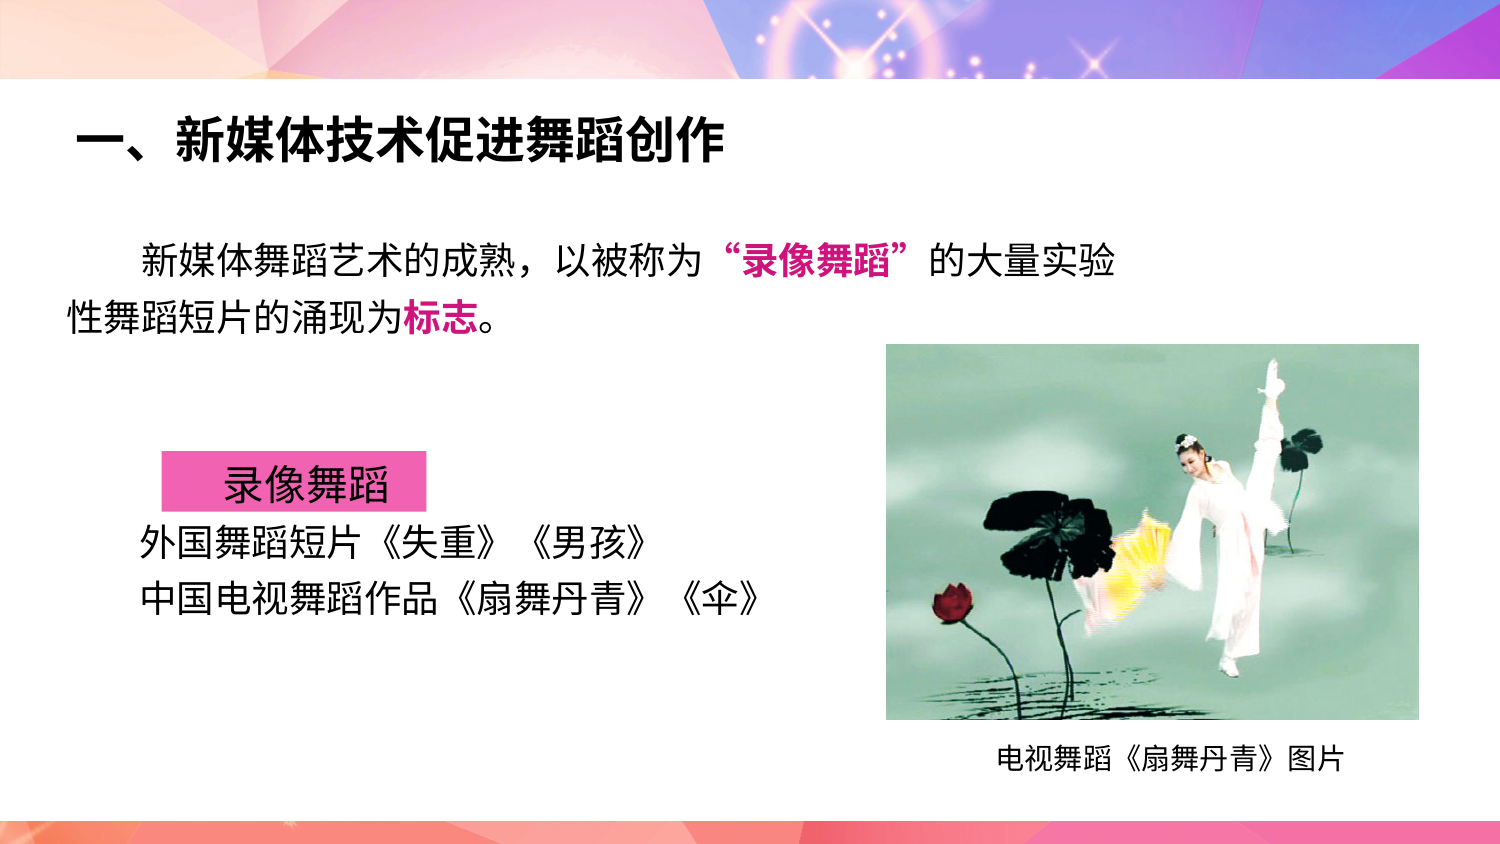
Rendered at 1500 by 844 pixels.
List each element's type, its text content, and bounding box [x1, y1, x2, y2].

text_box 录像舞蹈 [160, 450, 427, 513]
text_box 新媒体舞蹈艺术的成熟，以被称为“录像舞蹈”的大量实验性舞蹈短片的涌现为标志。 外国舞蹈短片《失重》《男孩》 中国电视舞蹈作品《扇舞丹青》《伞》 [51, 212, 1137, 642]
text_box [886, 344, 1419, 788]
text_box 一、新媒体技术促进舞蹈创作 [60, 85, 1274, 286]
picture [0, 821, 1500, 844]
picture [0, 0, 1500, 79]
